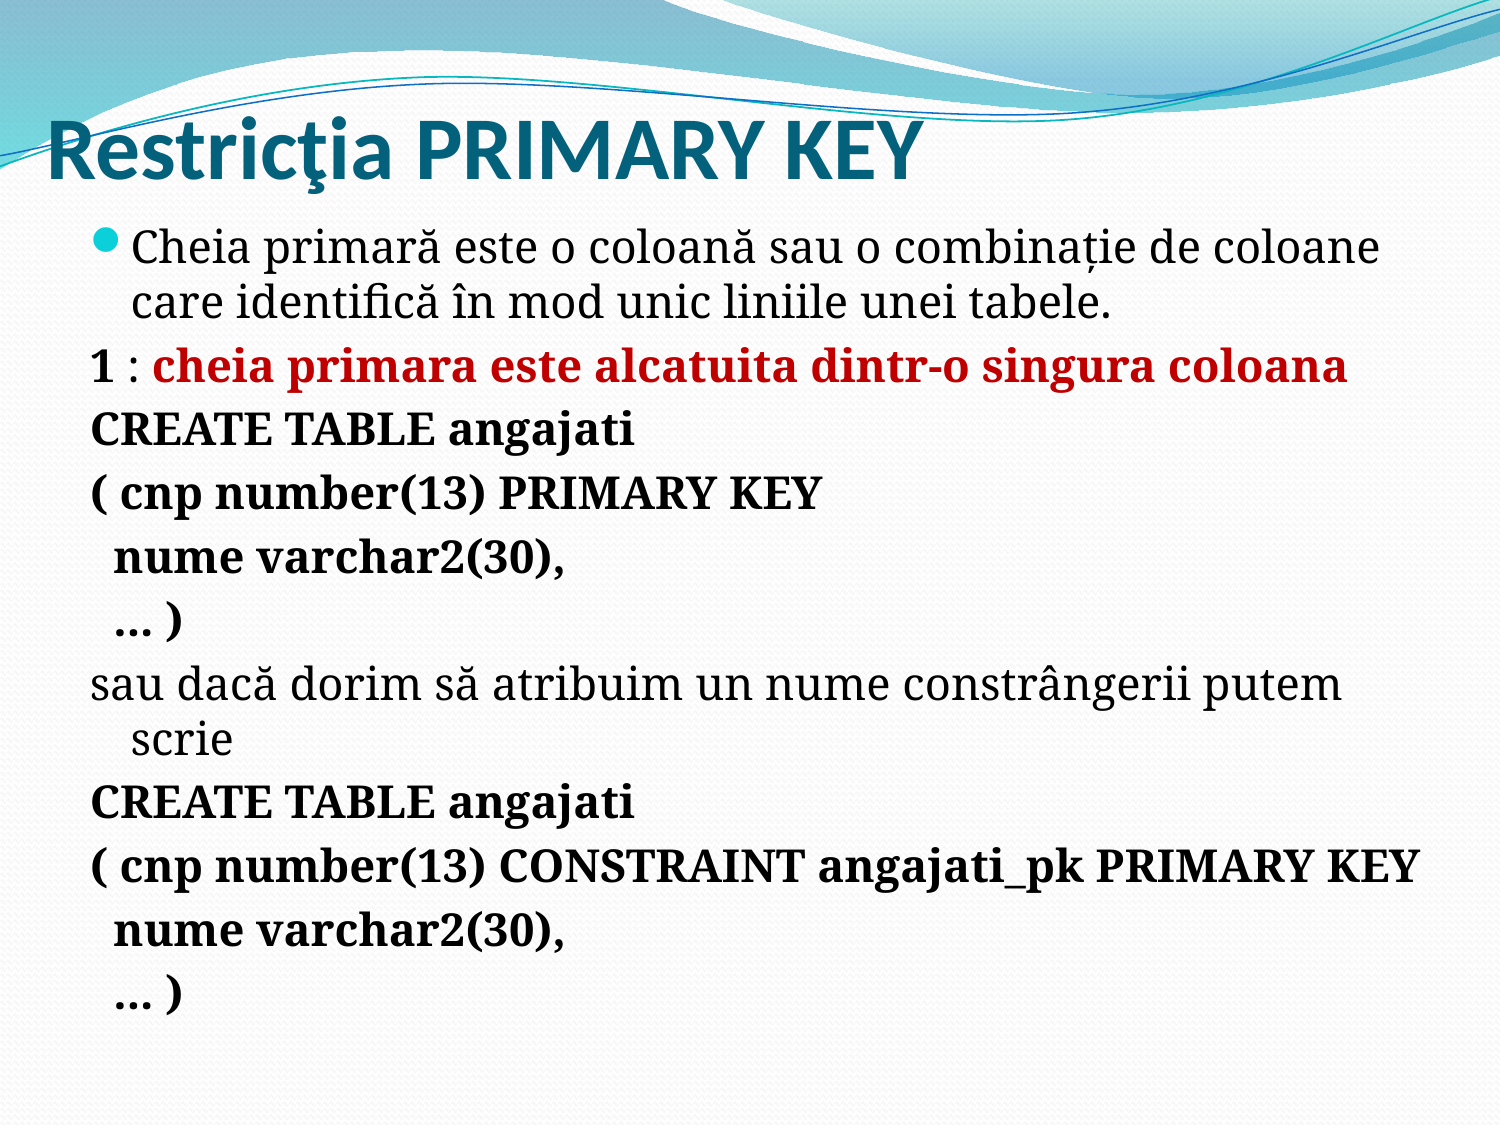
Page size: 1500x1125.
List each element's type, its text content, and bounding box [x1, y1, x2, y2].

list Cheia primară este o coloană sau o combinaţie de coloane care identifică în mod unic liniile unei tabele. 1 : cheia primara este alcatuita dintr-o singura coloana CREATE TABLE angajati ( cnp number(13) PRIMARY KEY nume varchar2(30), ... ) sau dacă dorim să atribuim un nume constrângerii putem scrie CREATE TABLE angajati ( cnp number(13) CONSTRAINT angajati_pk PRIMARY KEY nume varchar2(30), ... ) [75, 210, 1465, 1038]
title Restricţia PRIMARY KEY [46, 82, 1437, 198]
